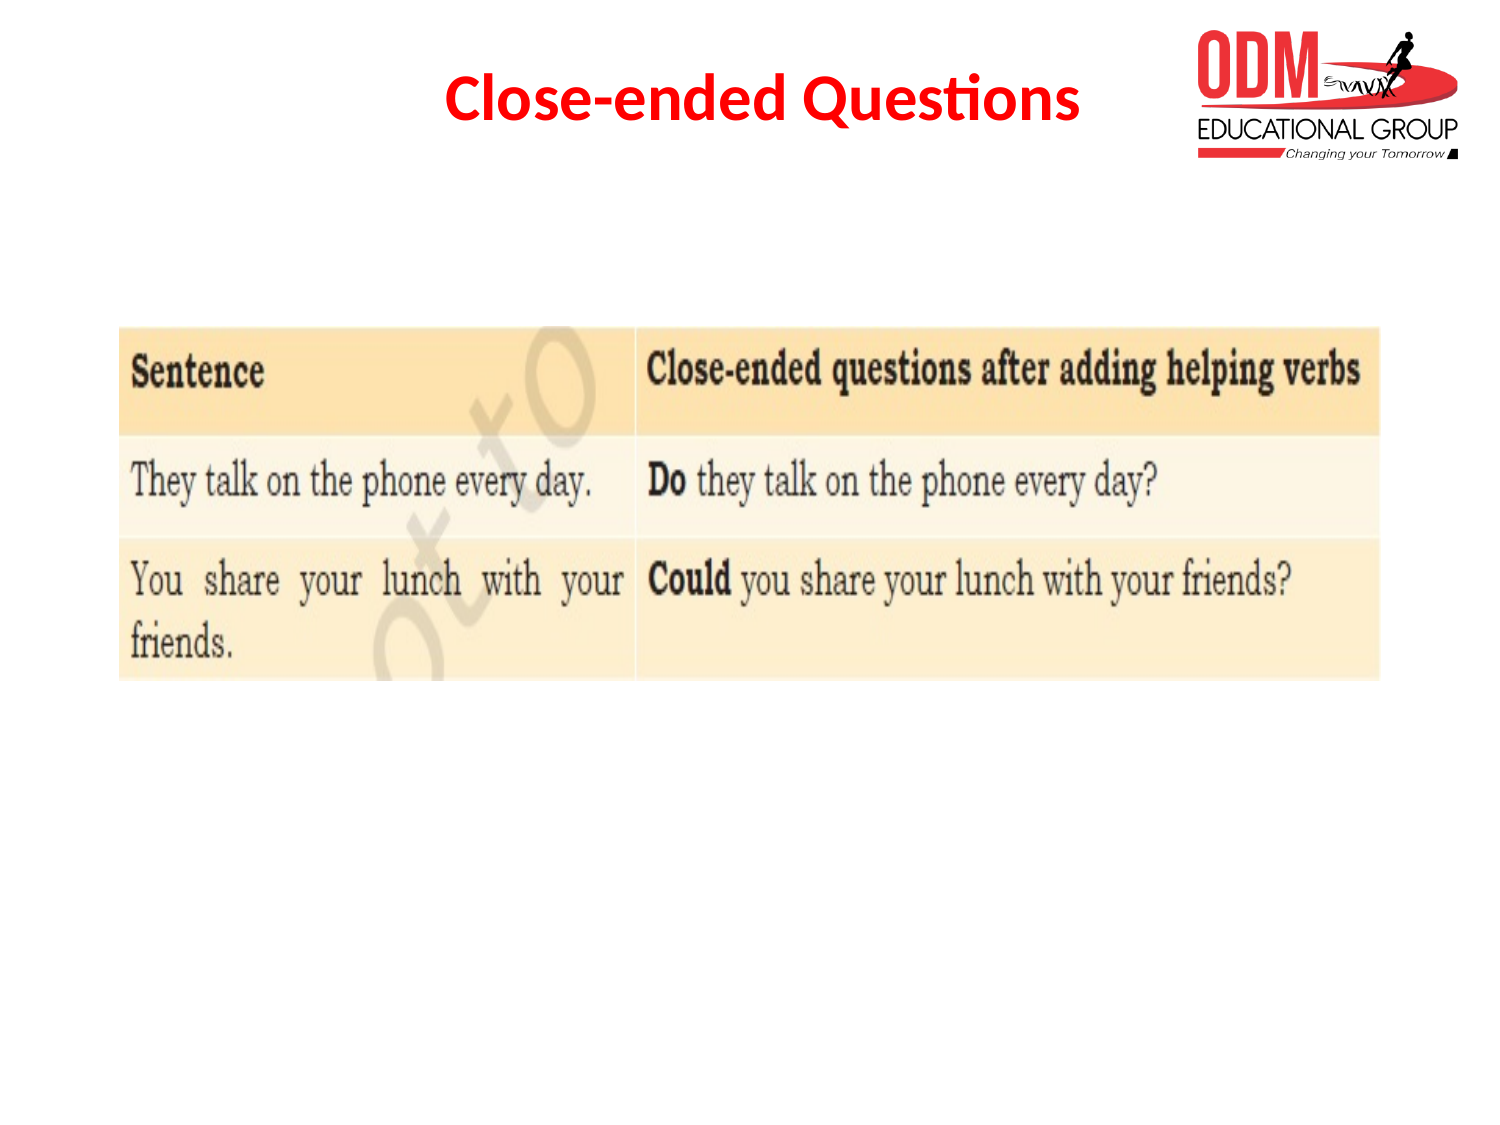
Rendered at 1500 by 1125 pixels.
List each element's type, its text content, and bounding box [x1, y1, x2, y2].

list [119, 325, 1381, 681]
picture [1198, 30, 1458, 160]
title Close-ended Questions [88, 0, 1439, 188]
